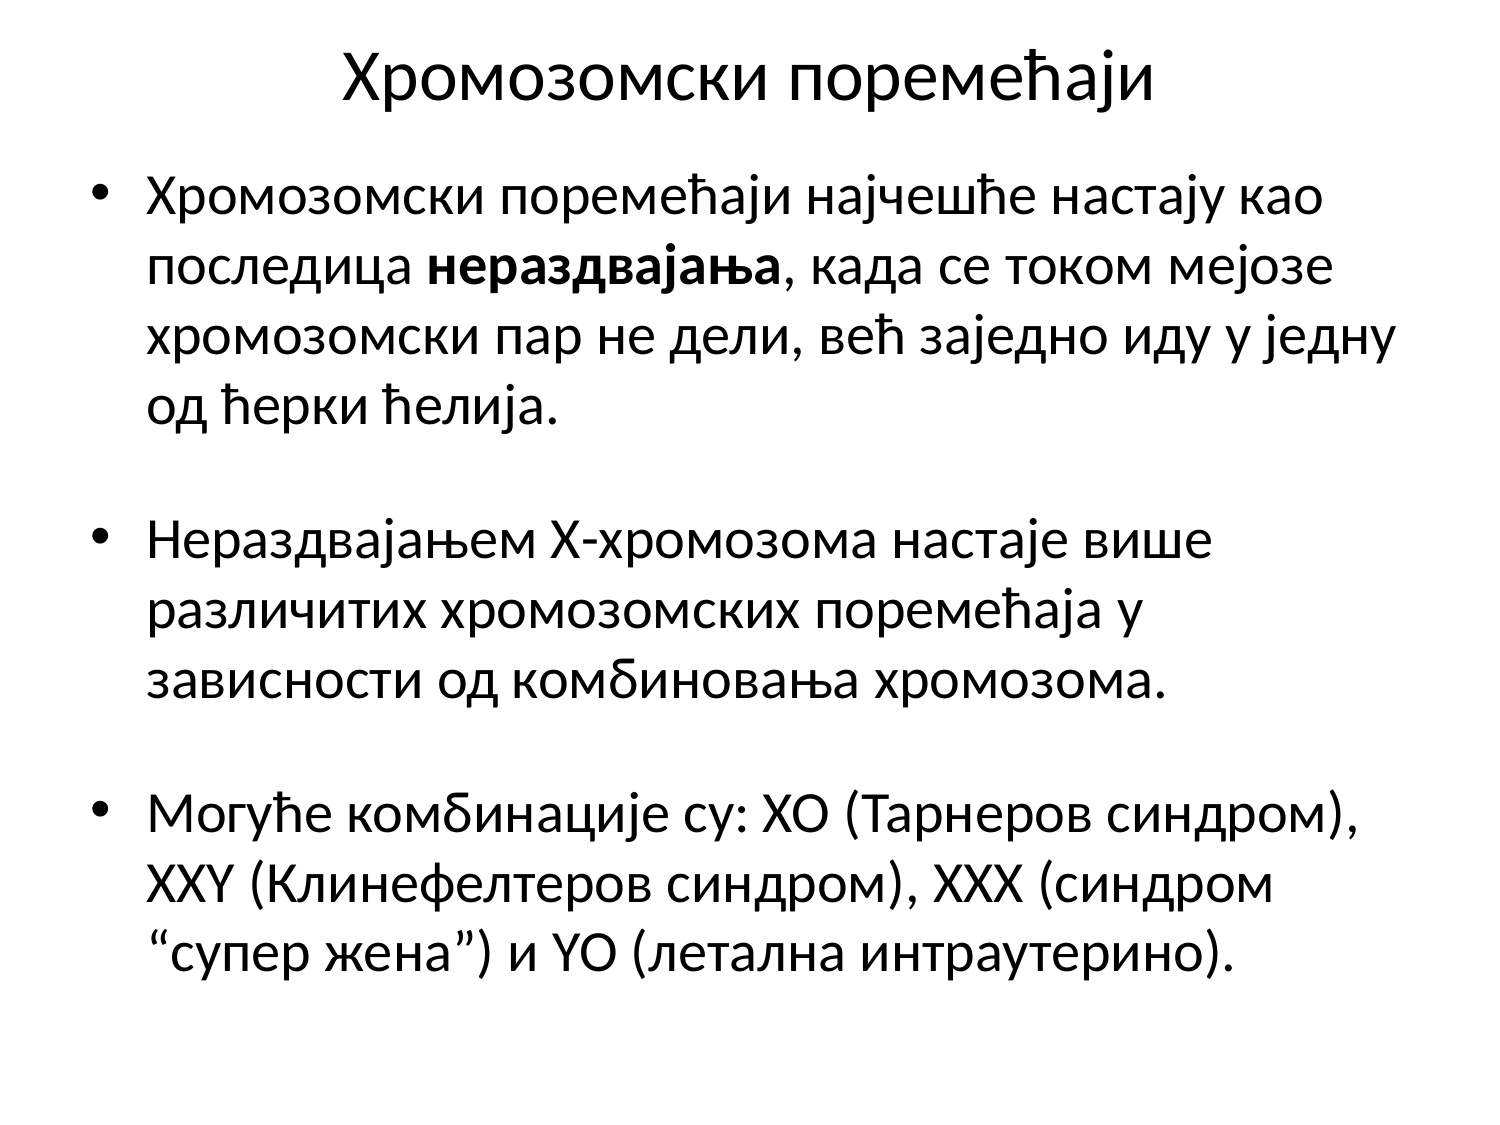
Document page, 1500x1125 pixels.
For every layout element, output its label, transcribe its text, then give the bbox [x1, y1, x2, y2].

list Хромозомски поремећаји најчешће настају као последица нераздвајања, када се током мејозе хромозомски пар не дели, већ заједно иду у једну од ћерки ћелија. Нераздвајањем Х-хромозома настаје више различитих хромозомских поремећаја у зависности од комбиновања хромозома. Могуће комбинације су: ХО (Тарнеров синдром), XXY (Клинефелтеров синдром), XXX (синдром “супер жена”) и YO (летална интраутерино). [75, 149, 1425, 1047]
title Хромозомски поремећаји [75, 19, 1425, 124]
